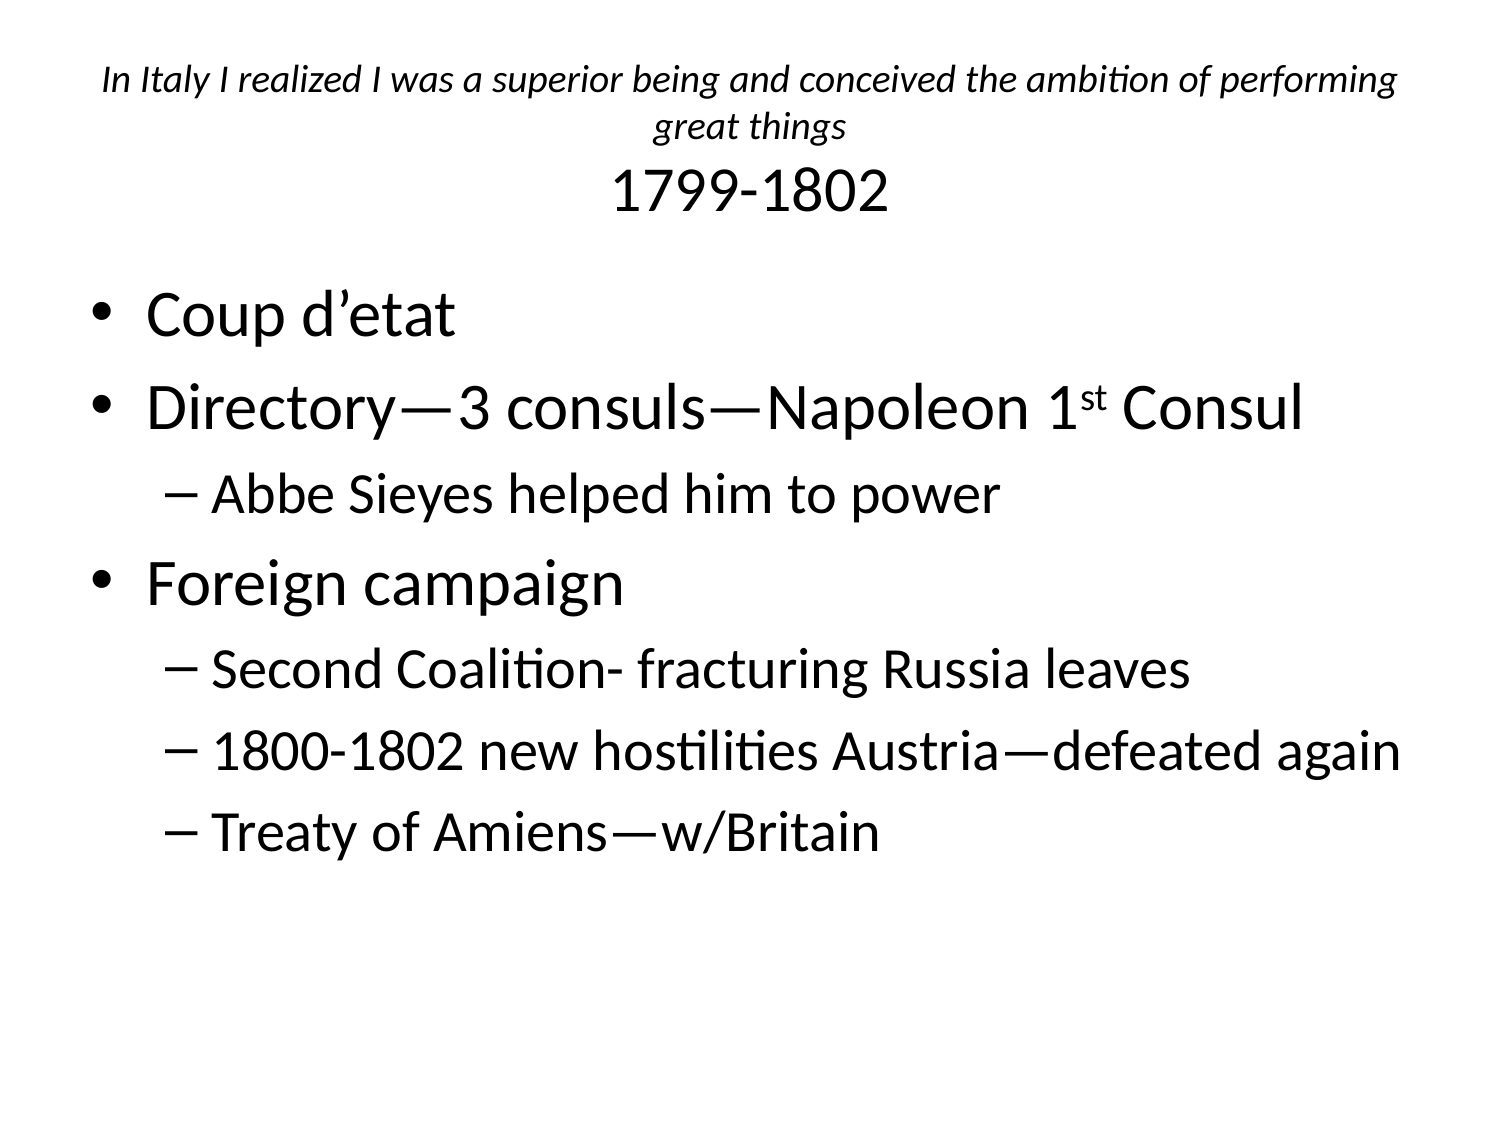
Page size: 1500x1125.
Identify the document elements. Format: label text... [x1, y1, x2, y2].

title In Italy I realized I was a superior being and conceived the ambition of performing great things 1799-1802 [75, 45, 1425, 233]
list Coup d’etat Directory—3 consuls—Napoleon 1st Consul Abbe Sieyes helped him to power Foreign campaign Second Coalition- fracturing Russia leaves 1800-1802 new hostilities Austria—defeated again Treaty of Amiens—w/Britain [75, 262, 1425, 1005]
